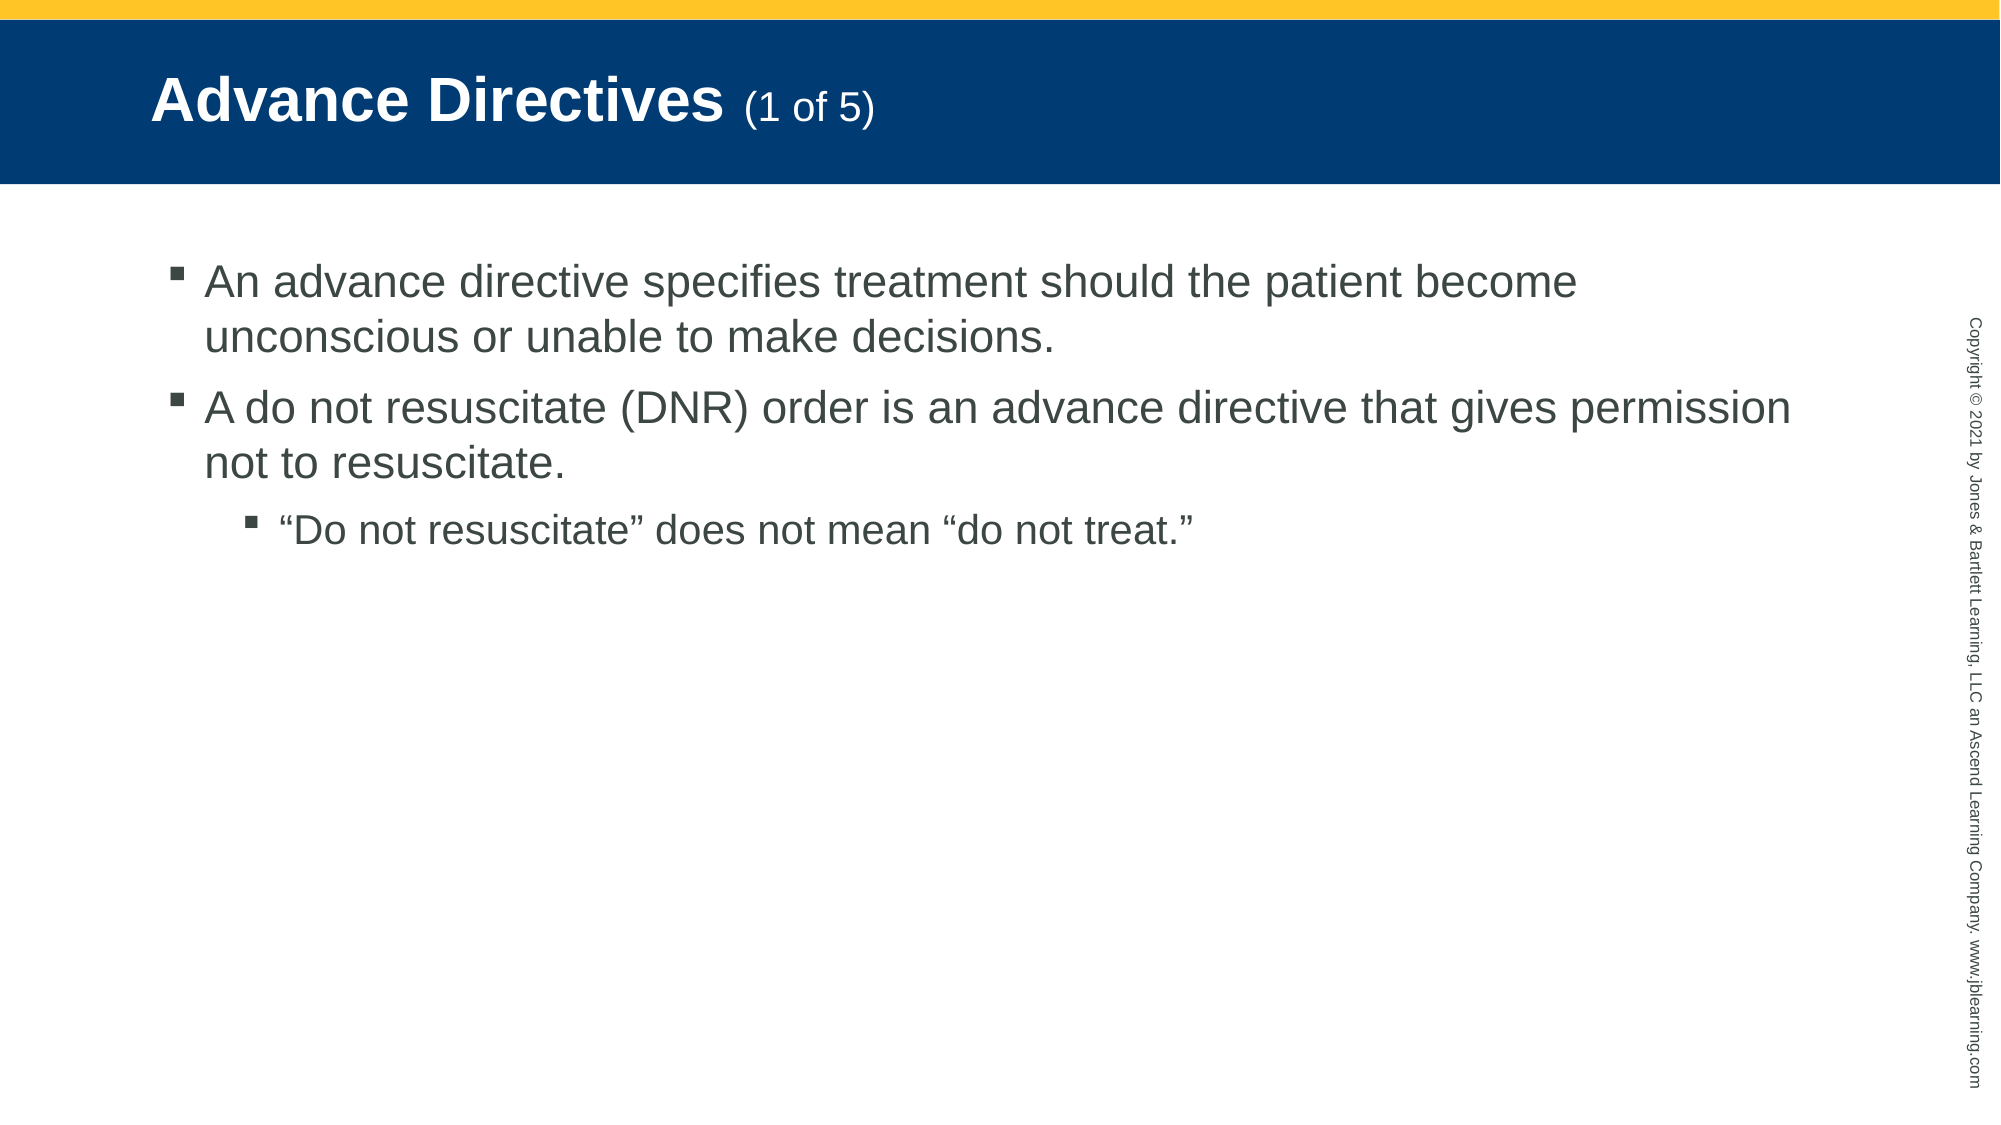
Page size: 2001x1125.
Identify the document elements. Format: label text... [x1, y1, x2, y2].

list An advance directive specifies treatment should the patient become unconscious or unable to make decisions. A do not resuscitate (DNR) order is an advance directive that gives permission not to resuscitate. “Do not resuscitate” does not mean “do not treat.” [151, 244, 1840, 1016]
title Advance Directives (1 of 5) [0, 19, 2000, 185]
